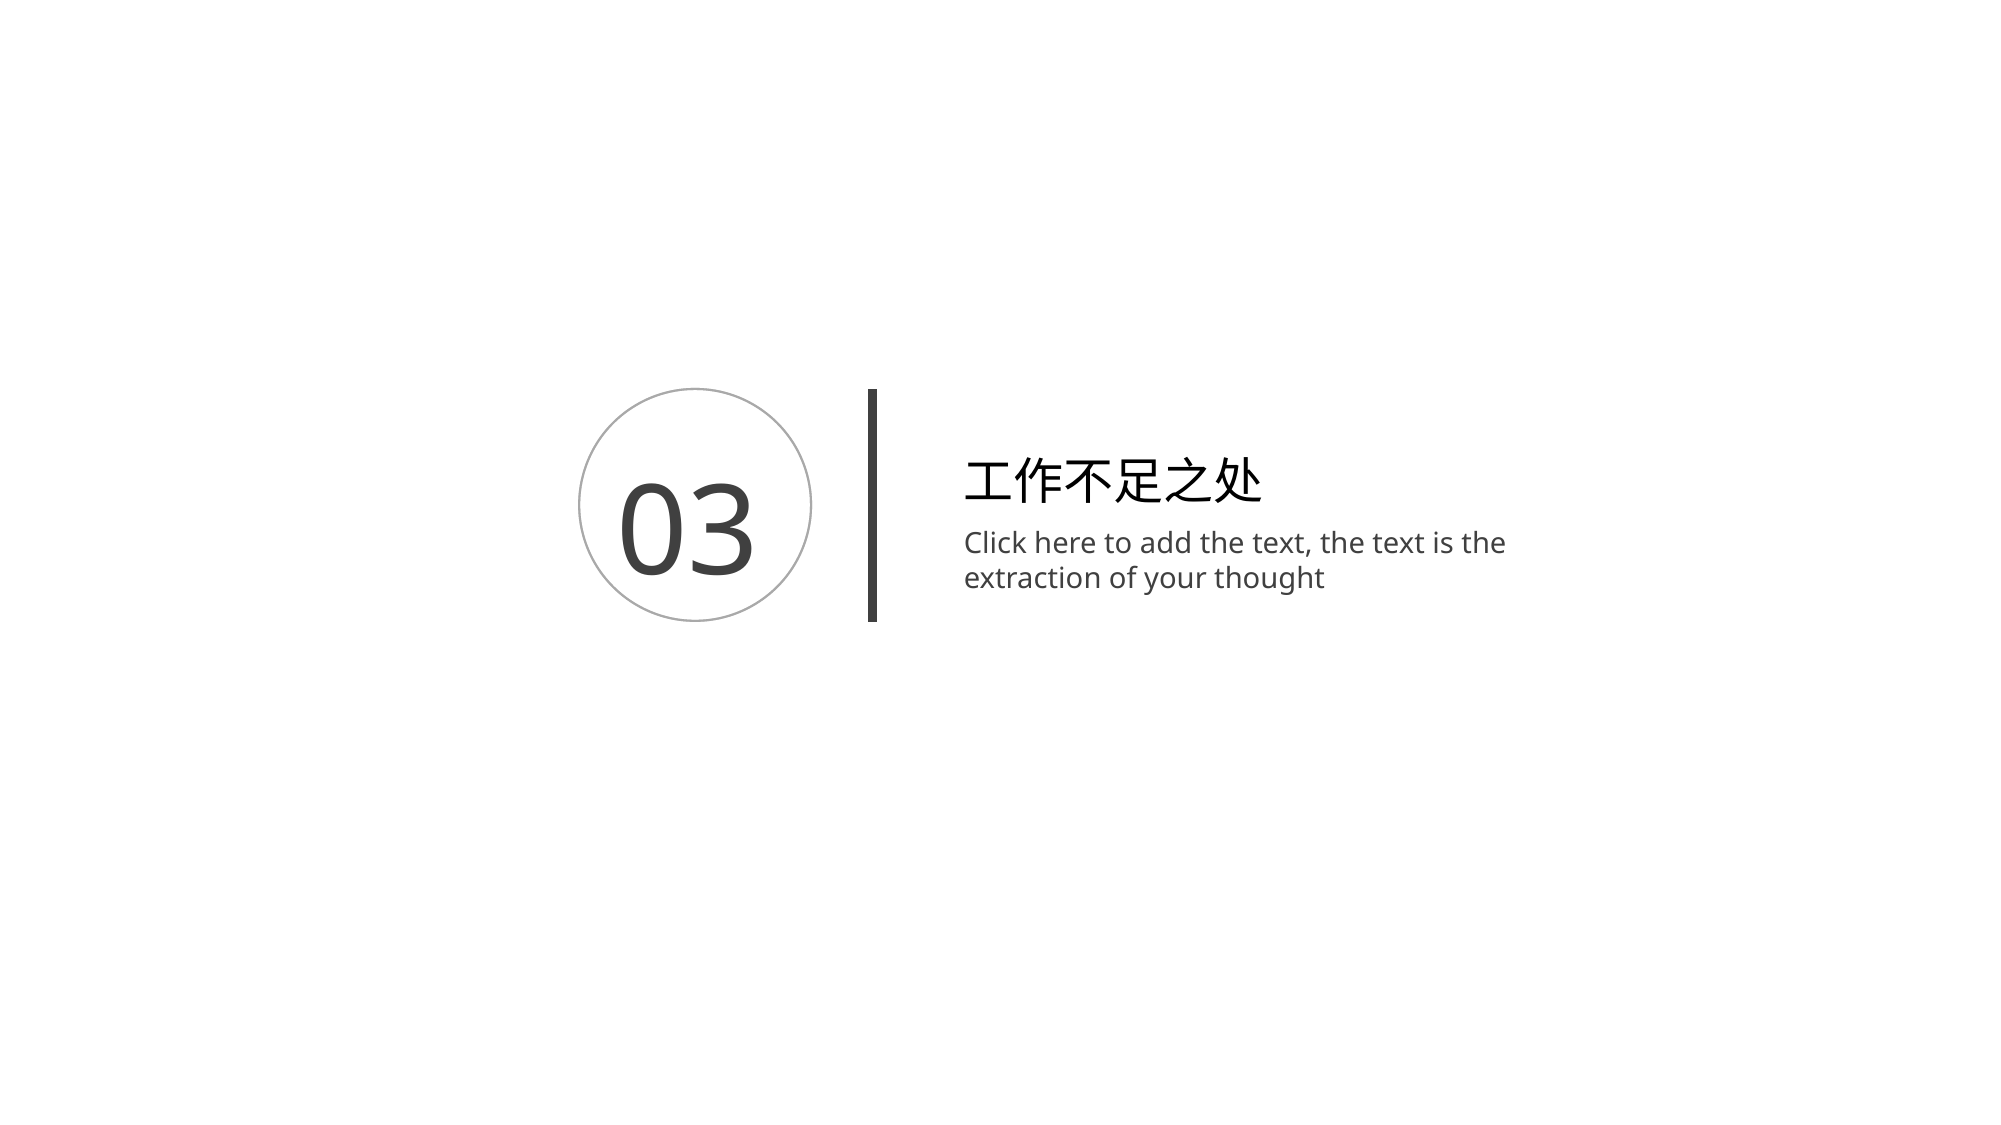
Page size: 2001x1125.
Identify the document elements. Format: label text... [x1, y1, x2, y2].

text_box Click here to add the text, the text is the extraction of your thought [949, 517, 1600, 603]
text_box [579, 388, 812, 621]
text_box [868, 389, 877, 622]
text_box 工作不足之处 [949, 441, 1352, 517]
